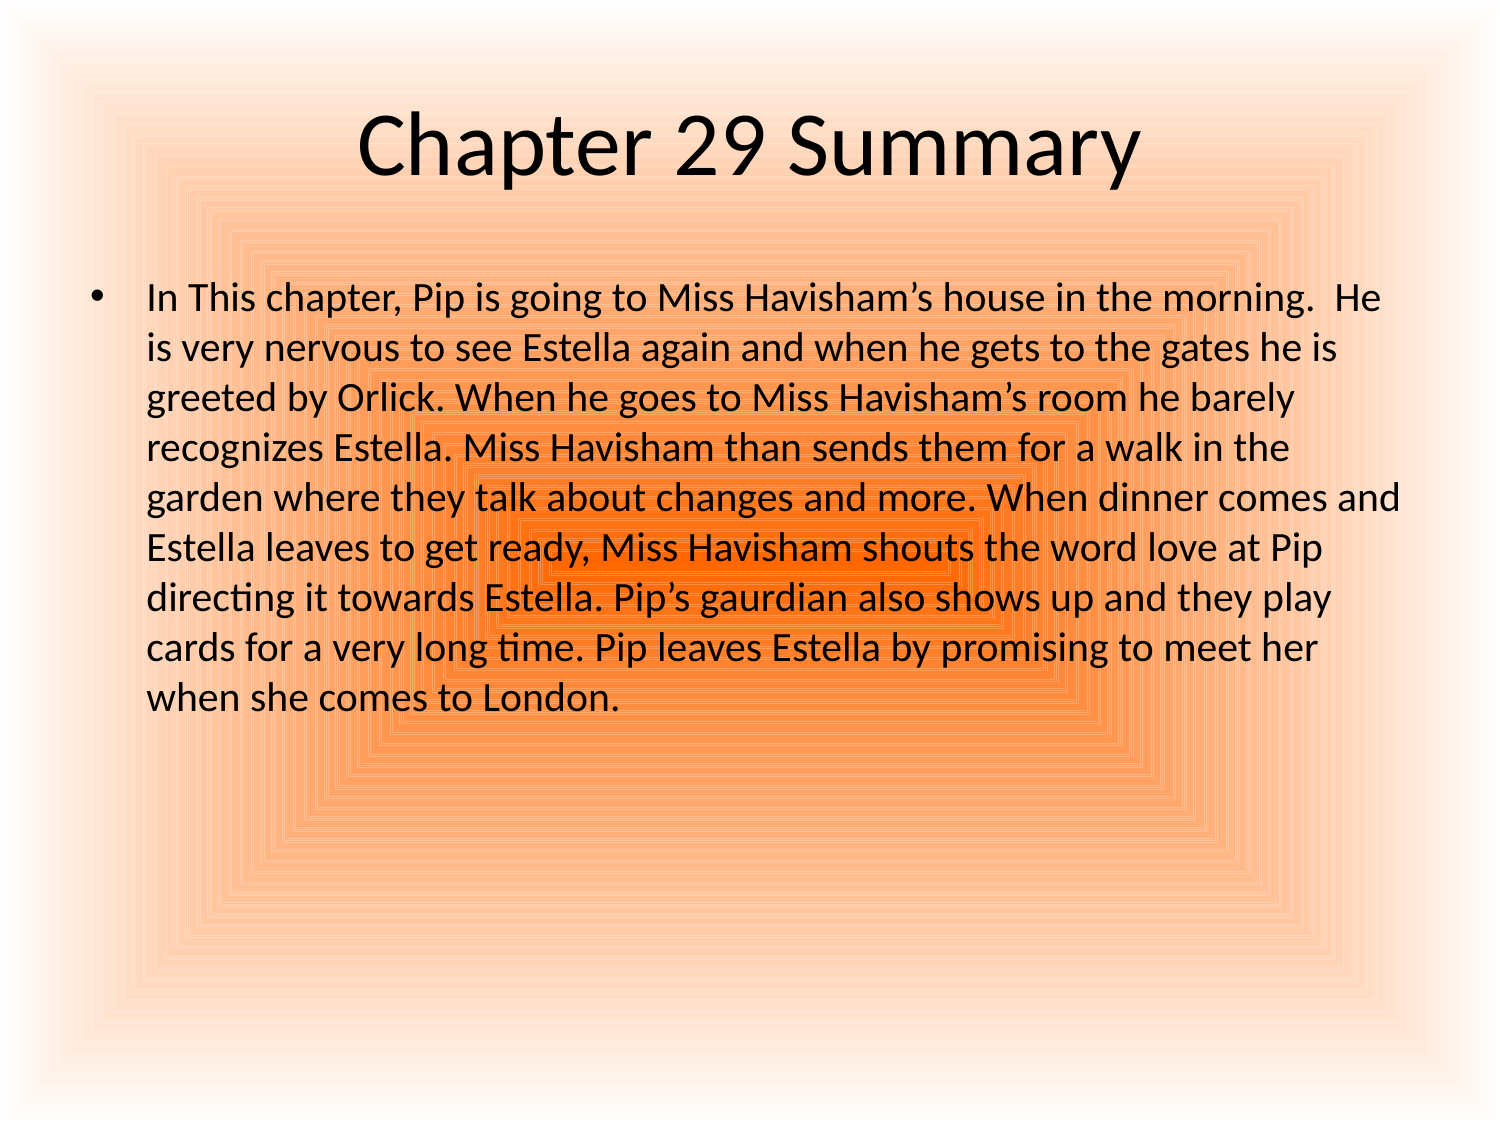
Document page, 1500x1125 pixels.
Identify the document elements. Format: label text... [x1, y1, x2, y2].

title Chapter 29 Summary [74, 44, 1426, 233]
list In This chapter, Pip is going to Miss Havisham’s house in the morning. He is very nervous to see Estella again and when he gets to the gates he is greeted by Orlick. When he goes to Miss Havisham’s room he barely recognizes Estella. Miss Havisham than sends them for a walk in the garden where they talk about changes and more. When dinner comes and Estella leaves to get ready, Miss Havisham shouts the word love at Pip directing it towards Estella. Pip’s gaurdian also shows up and they play cards for a very long time. Pip leaves Estella by promising to meet her when she comes to London. [74, 262, 1426, 1006]
